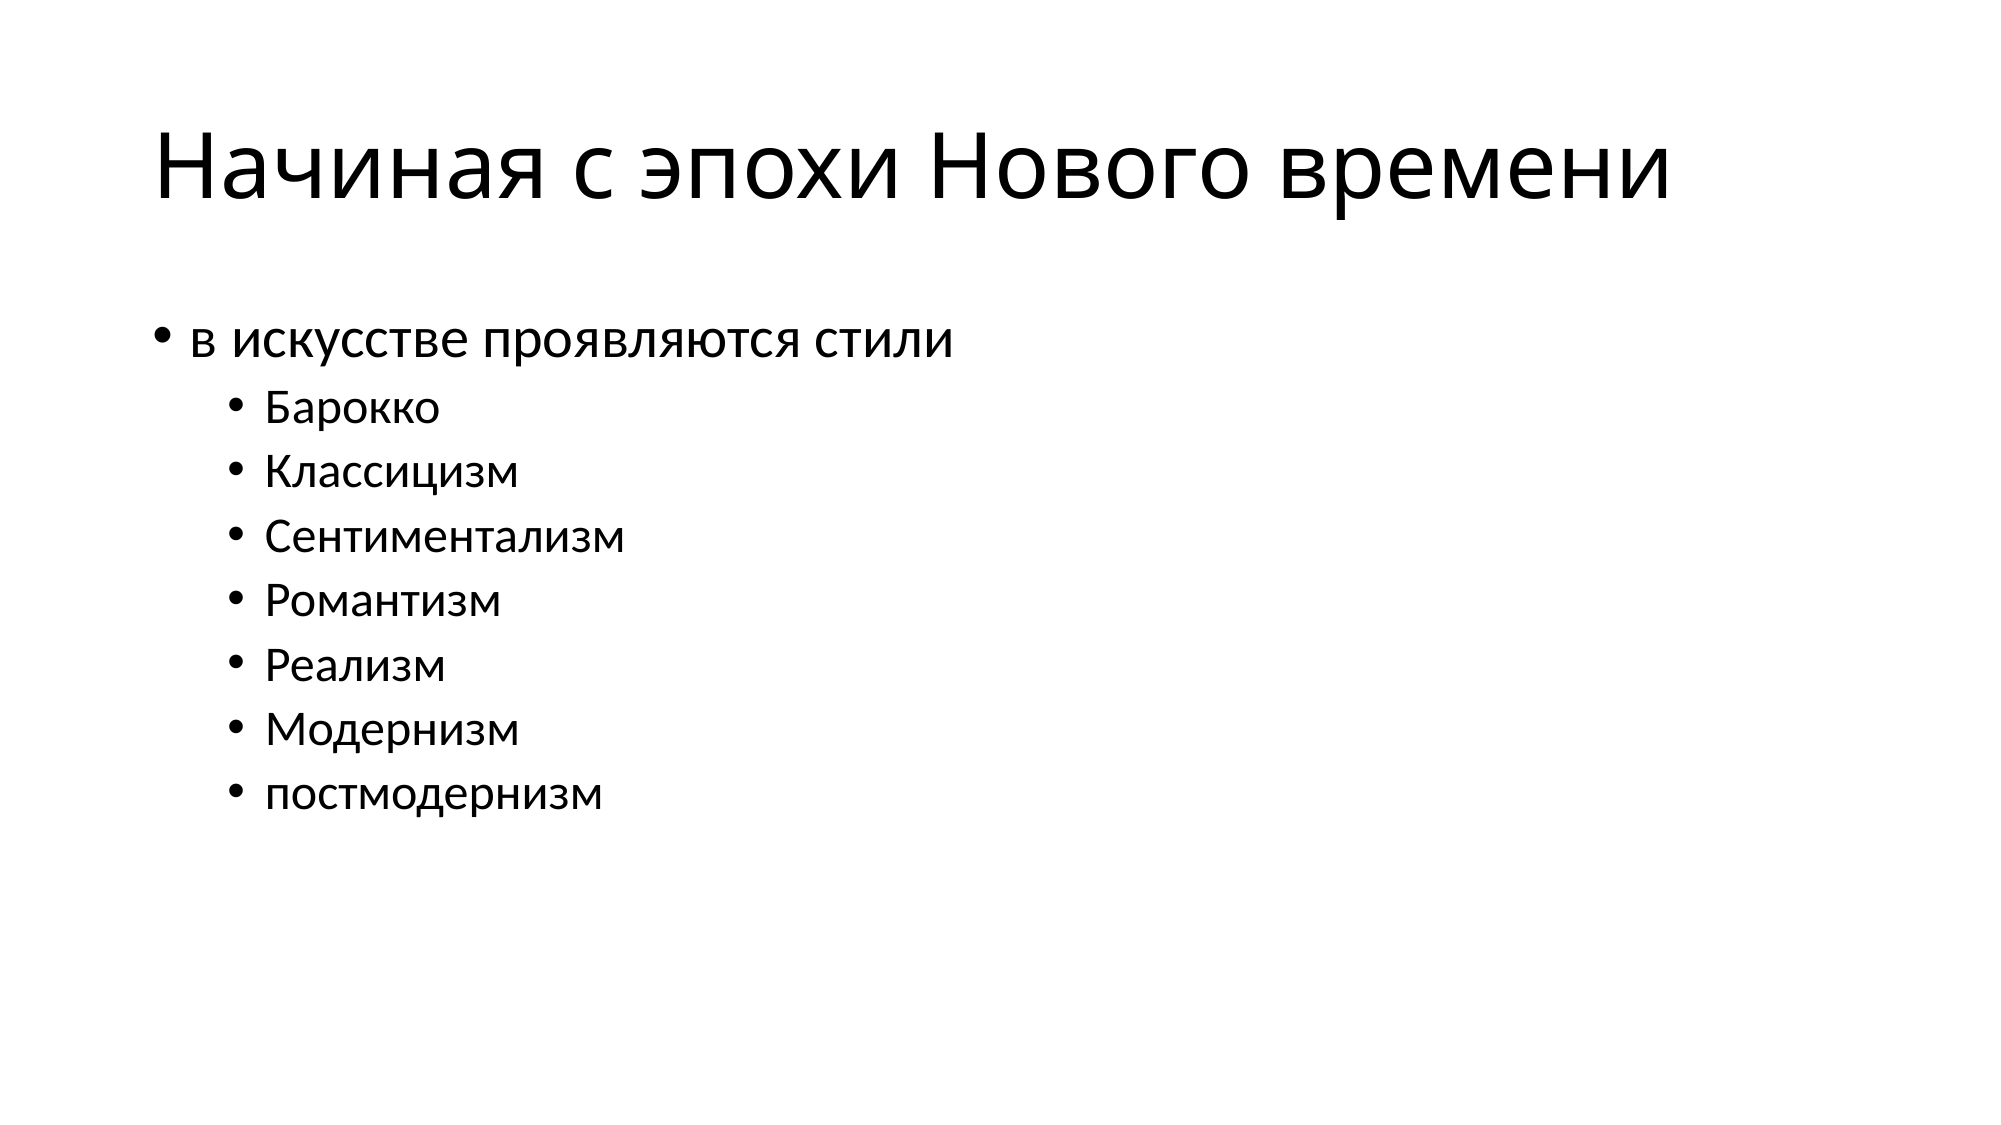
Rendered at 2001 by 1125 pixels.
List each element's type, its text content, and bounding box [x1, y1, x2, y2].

title Начиная с эпохи Нового времени [137, 59, 1863, 278]
list в искусстве проявляются стили Барокко Классицизм Сентиментализм Романтизм Реализм Модернизм постмодернизм [137, 299, 1863, 1014]
